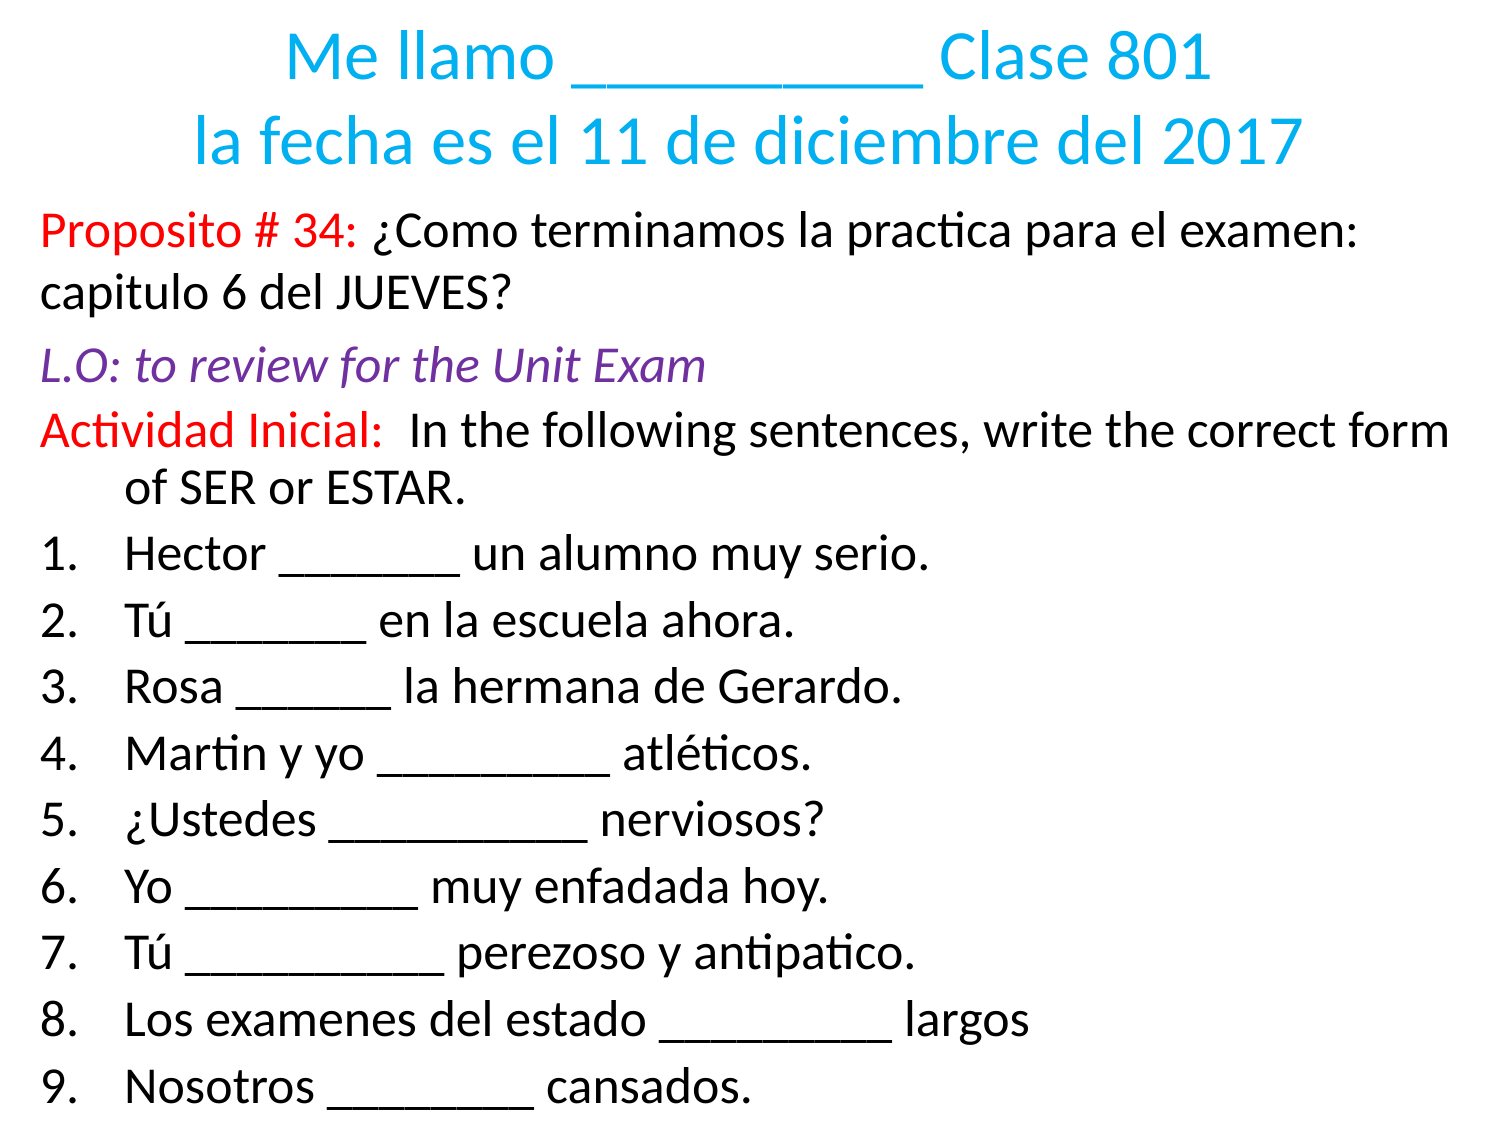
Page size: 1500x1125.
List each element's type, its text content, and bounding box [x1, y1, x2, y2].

list Proposito # 34: ¿Como terminamos la practica para el examen: capitulo 6 del JUEVES? L.O: to review for the Unit Exam Actividad Inicial: In the following sentences, write the correct form of SER or ESTAR. Hector _______ un alumno muy serio. Tú _______ en la escuela ahora. Rosa ______ la hermana de Gerardo. Martin y yo _________ atléticos. ¿Ustedes __________ nerviosos? Yo _________ muy enfadada hoy. Tú __________ perezoso y antipatico. Los examenes del estado _________ largos Nosotros ________ cansados. [24, 187, 1500, 1125]
title Me llamo __________ Clase 801 la fecha es el 11 de diciembre del 2017 [75, 0, 1425, 187]
